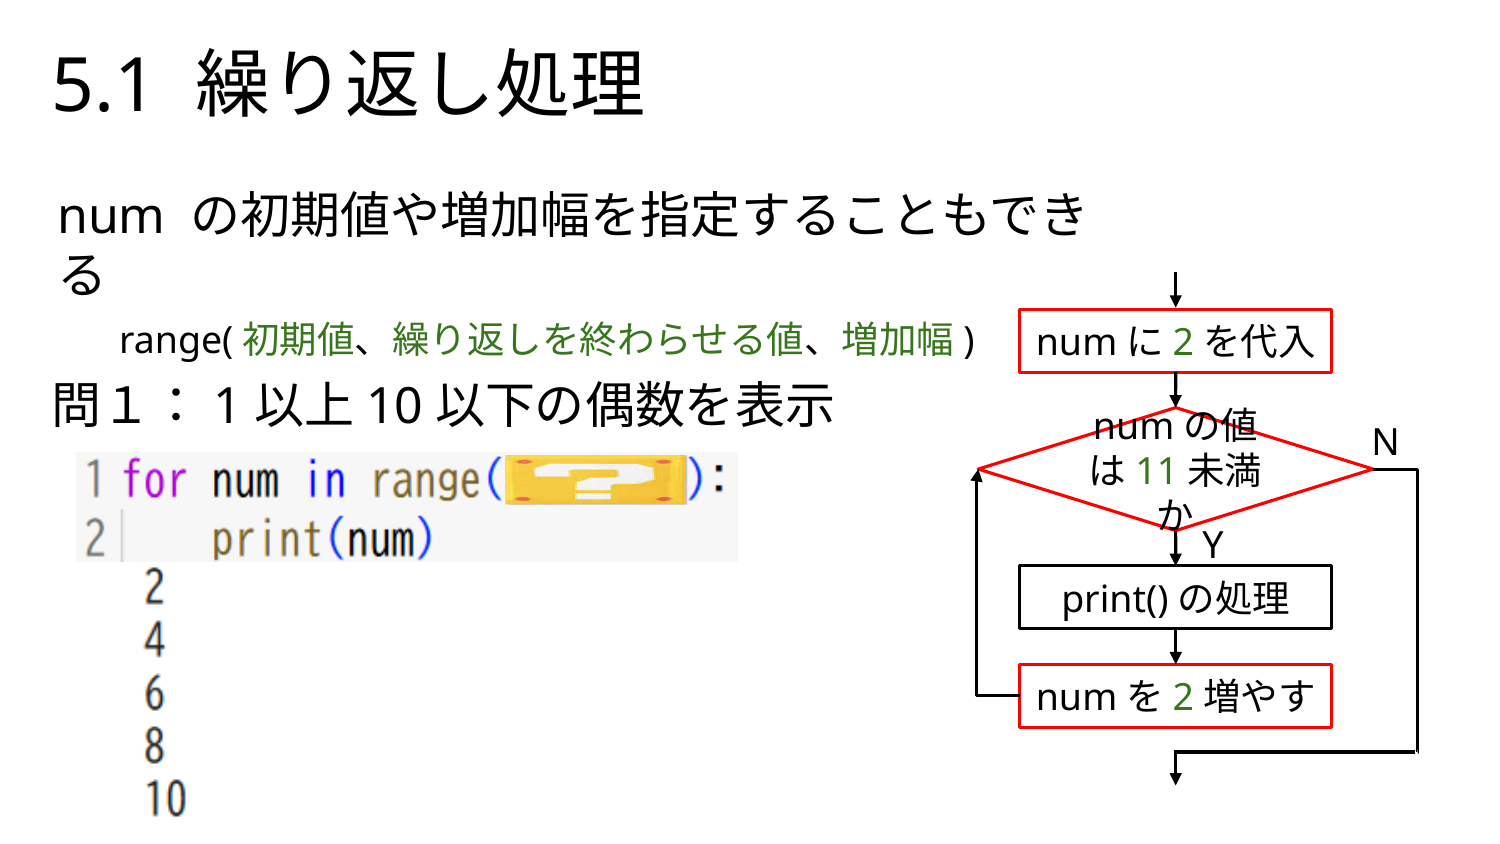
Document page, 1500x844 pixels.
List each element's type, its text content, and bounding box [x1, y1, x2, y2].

text_box num の初期値や増加幅を指定することもできる range(初期値、繰り返しを終わらせる値、増加幅) [42, 168, 1151, 379]
picture [76, 452, 738, 562]
picture [136, 564, 196, 823]
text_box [978, 272, 1419, 786]
title 5.1 繰り返し処理 [36, 21, 1435, 131]
text_box 問１：1以上10以下の偶数を表示 [36, 358, 854, 449]
